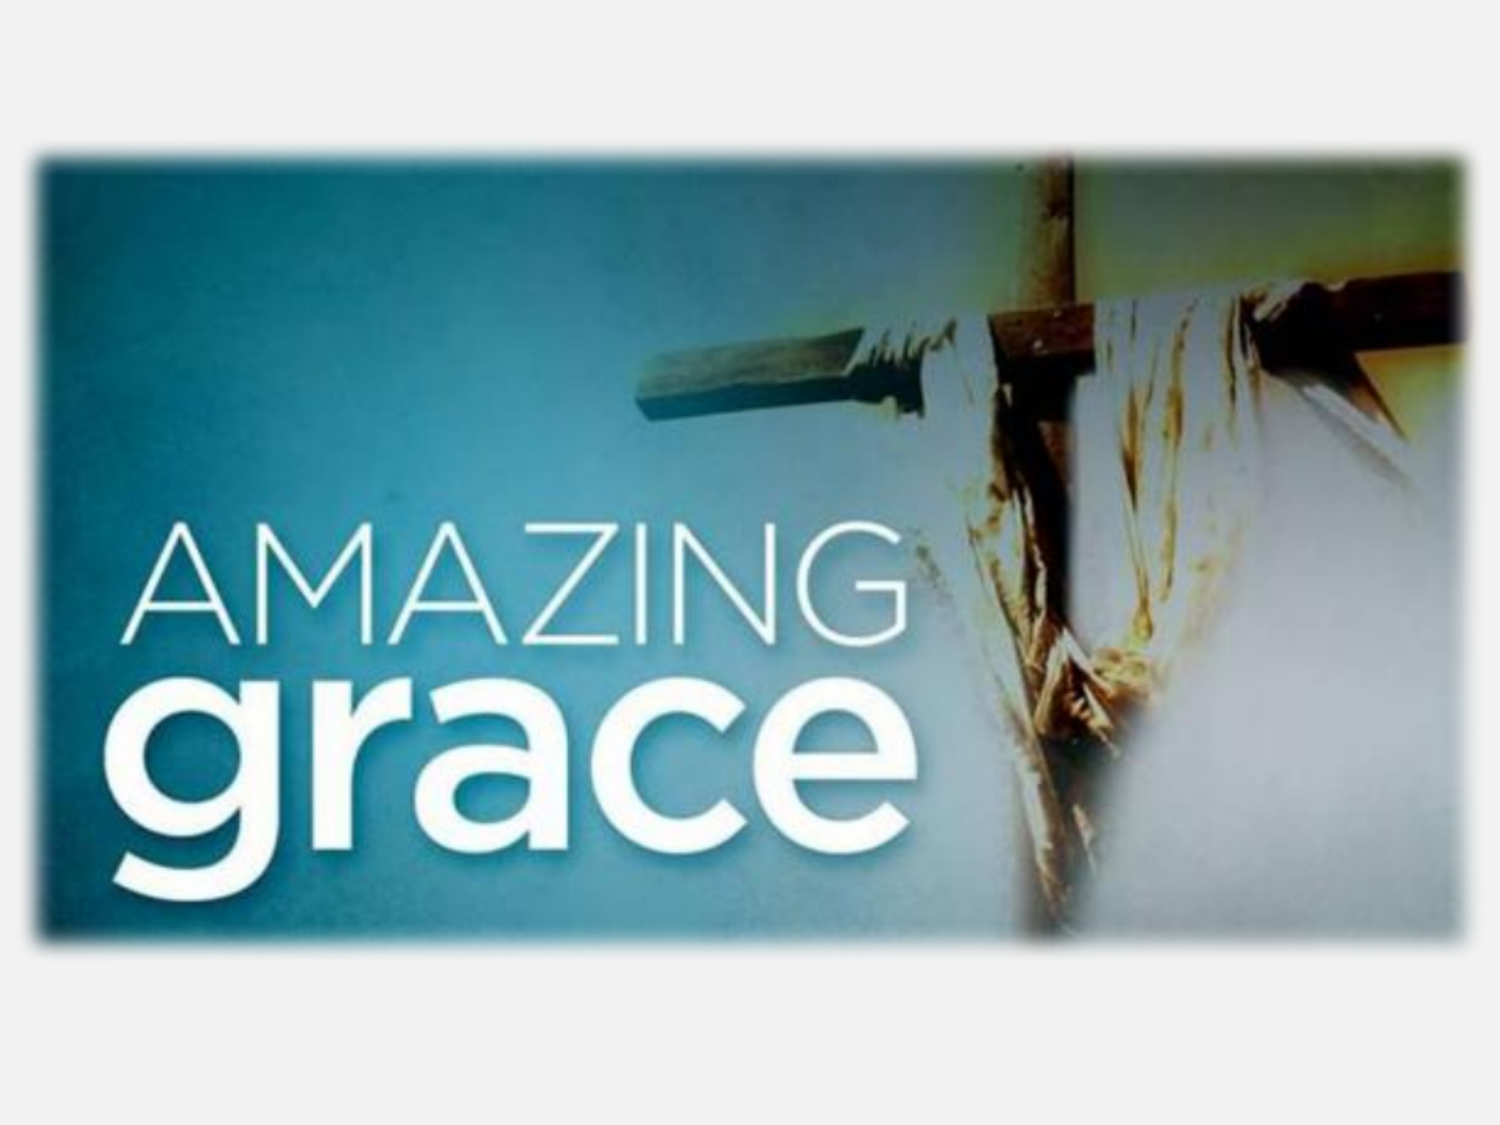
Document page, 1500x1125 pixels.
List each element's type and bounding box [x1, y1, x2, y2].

picture [17, 138, 1485, 963]
